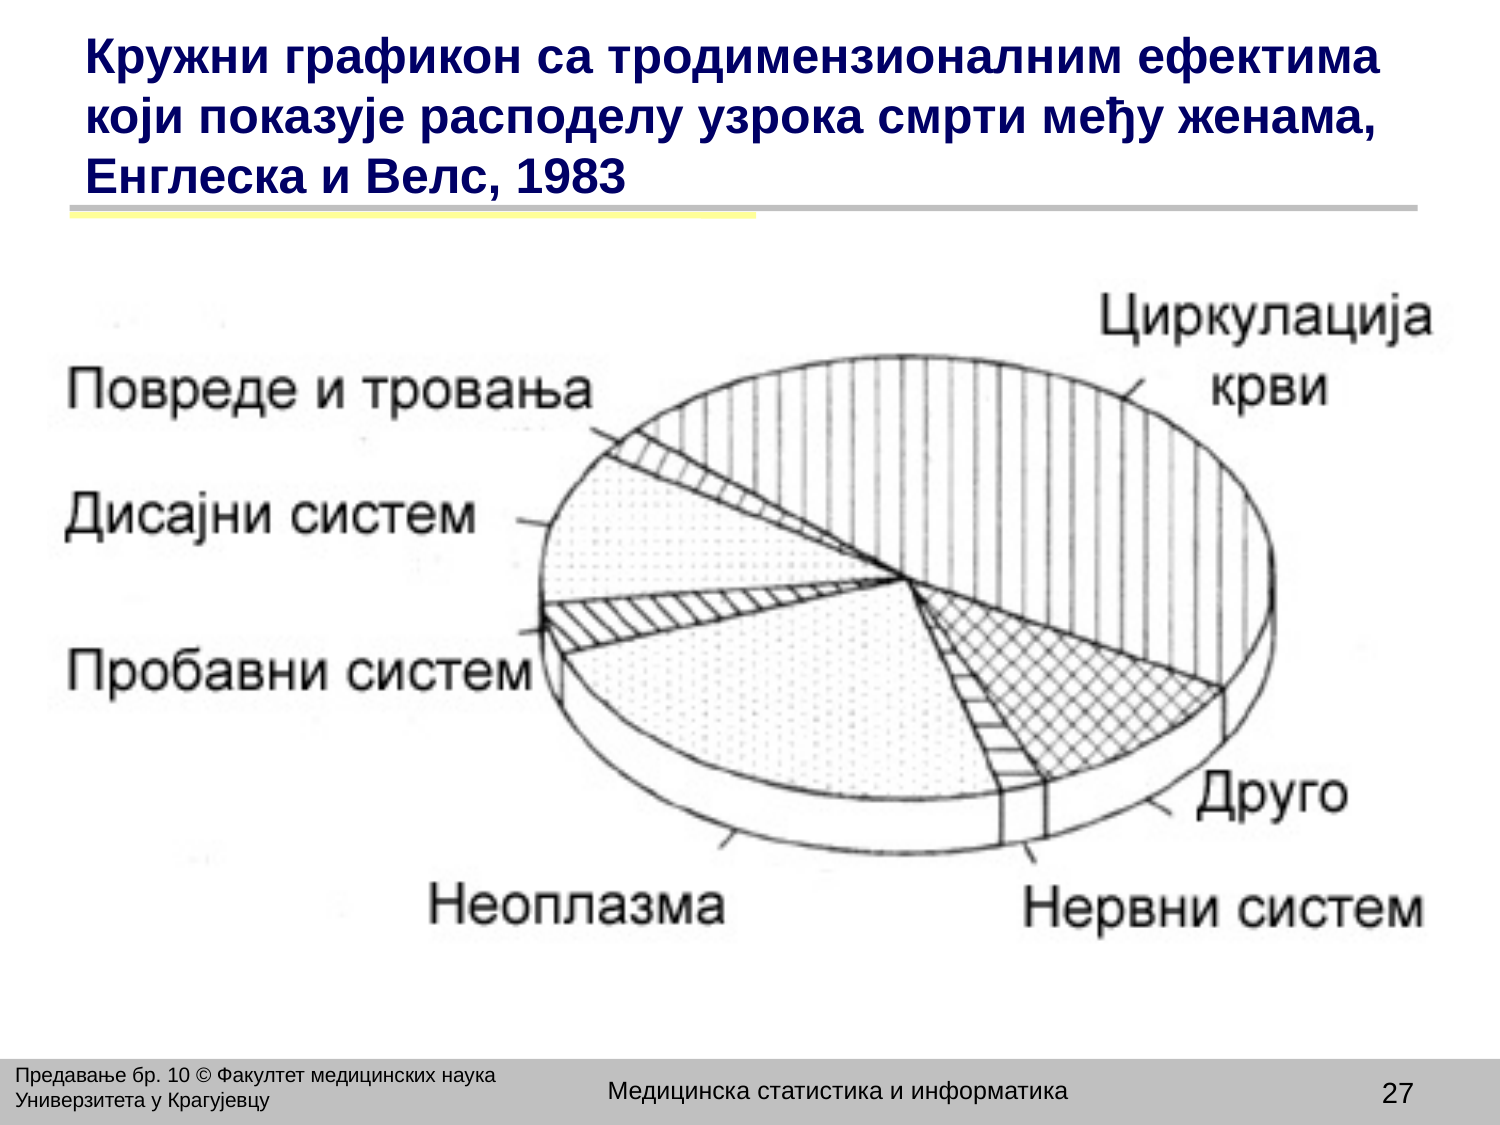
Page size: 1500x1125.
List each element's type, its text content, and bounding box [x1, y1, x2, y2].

footer Медицинска статистика и информатика [512, 1066, 1165, 1125]
title Кружни графикон са тродимензионалним ефектима који показује расподелу узрока смрти међу женама, Енглеска и Велс, 1983 [69, 19, 1426, 208]
picture [46, 278, 1457, 961]
slide_number 27 [1175, 1066, 1430, 1125]
slide_number Предавање бр. 10 © Факултет медицинских наука Универзитета у Крагујевцу [0, 1053, 626, 1108]
